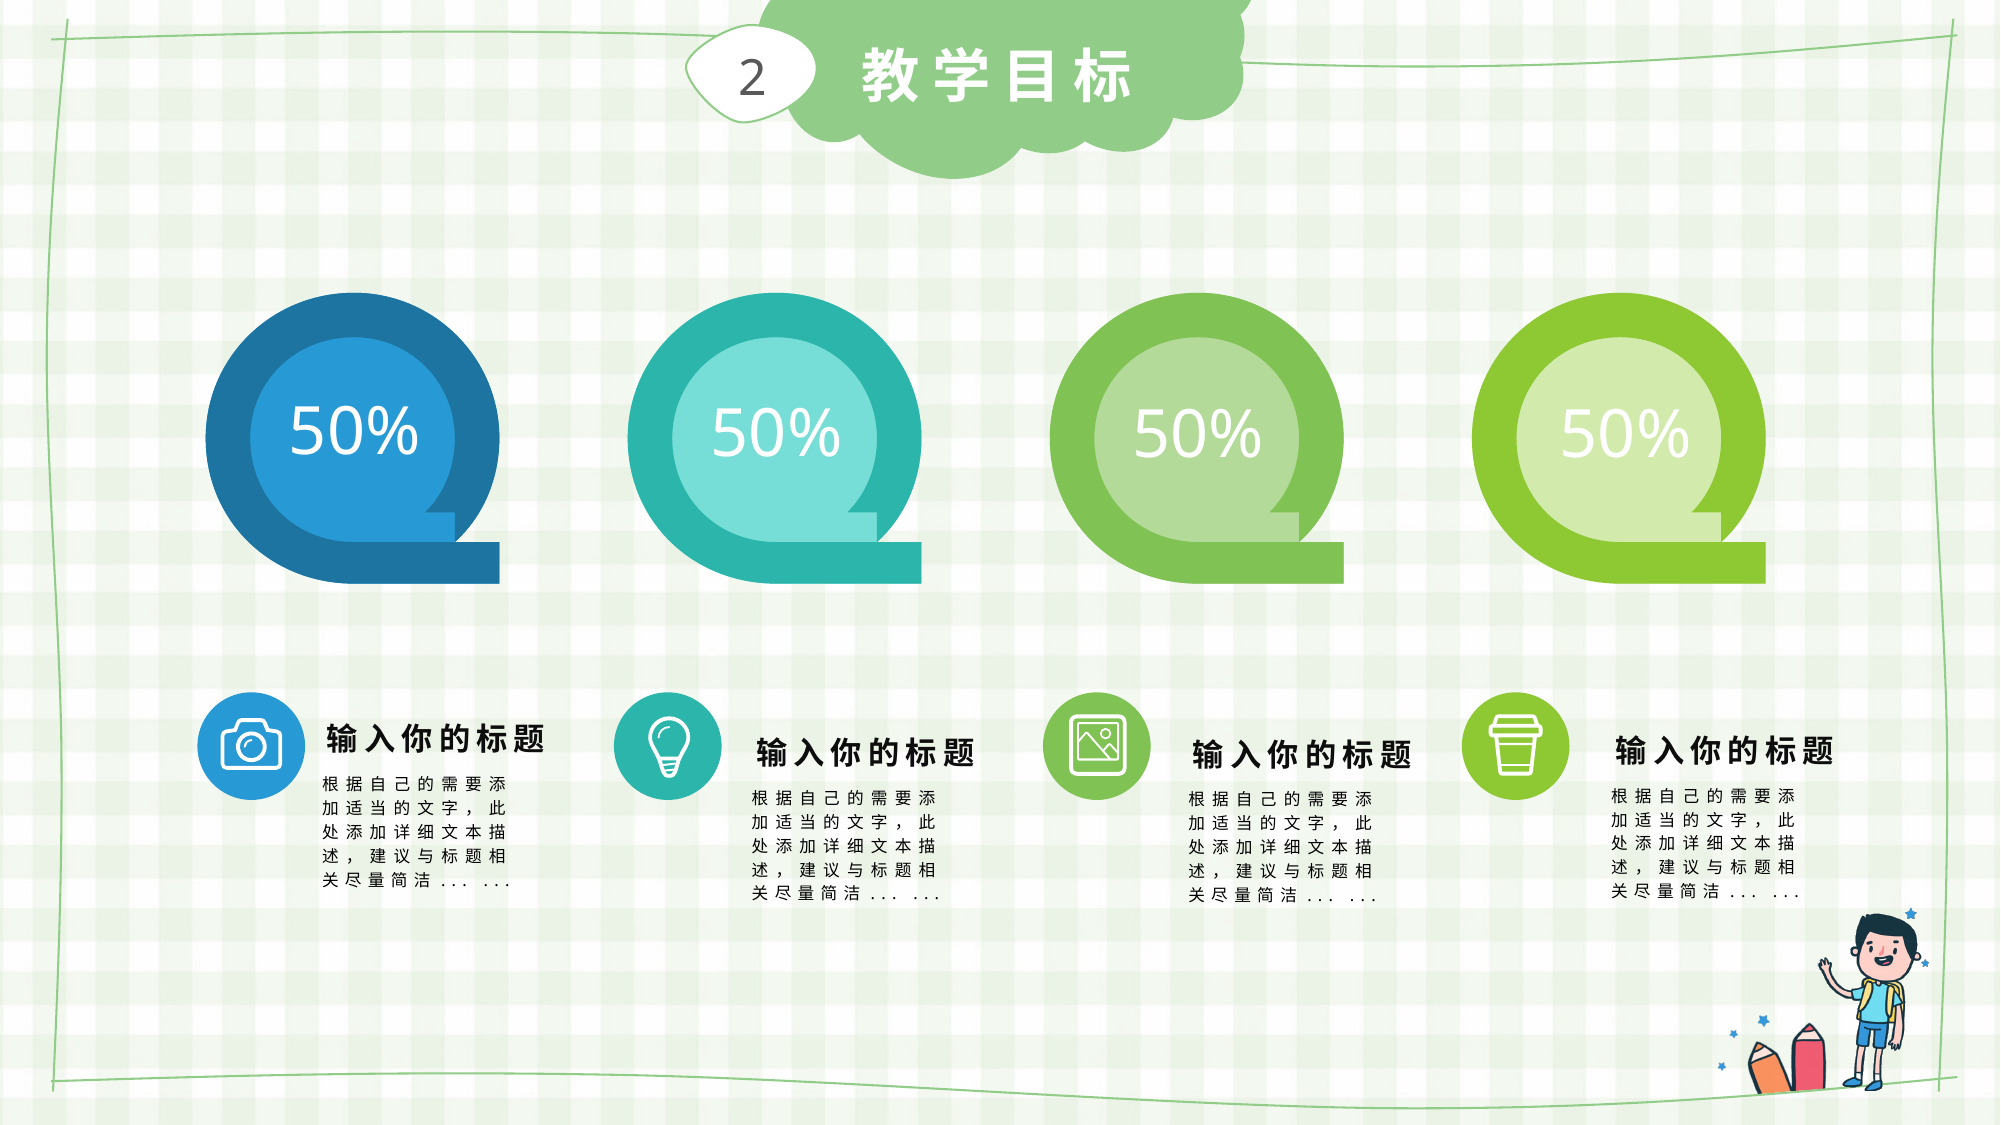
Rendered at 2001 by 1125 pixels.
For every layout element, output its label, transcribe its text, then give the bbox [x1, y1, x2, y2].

text_box 教学目标 [857, 39, 1158, 140]
text_box [1488, 714, 1543, 776]
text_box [1471, 292, 1766, 584]
text_box [1461, 691, 1571, 801]
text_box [205, 292, 500, 584]
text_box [1173, 727, 1431, 915]
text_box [1069, 714, 1127, 776]
text_box [1042, 691, 1152, 801]
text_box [1049, 292, 1344, 584]
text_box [220, 718, 283, 770]
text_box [307, 712, 565, 899]
text_box [196, 691, 306, 801]
text_box [613, 691, 723, 801]
text_box 2 [723, 37, 782, 113]
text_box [1596, 724, 1854, 911]
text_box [627, 292, 922, 584]
picture [1714, 908, 1929, 1096]
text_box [648, 716, 691, 778]
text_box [736, 726, 995, 913]
